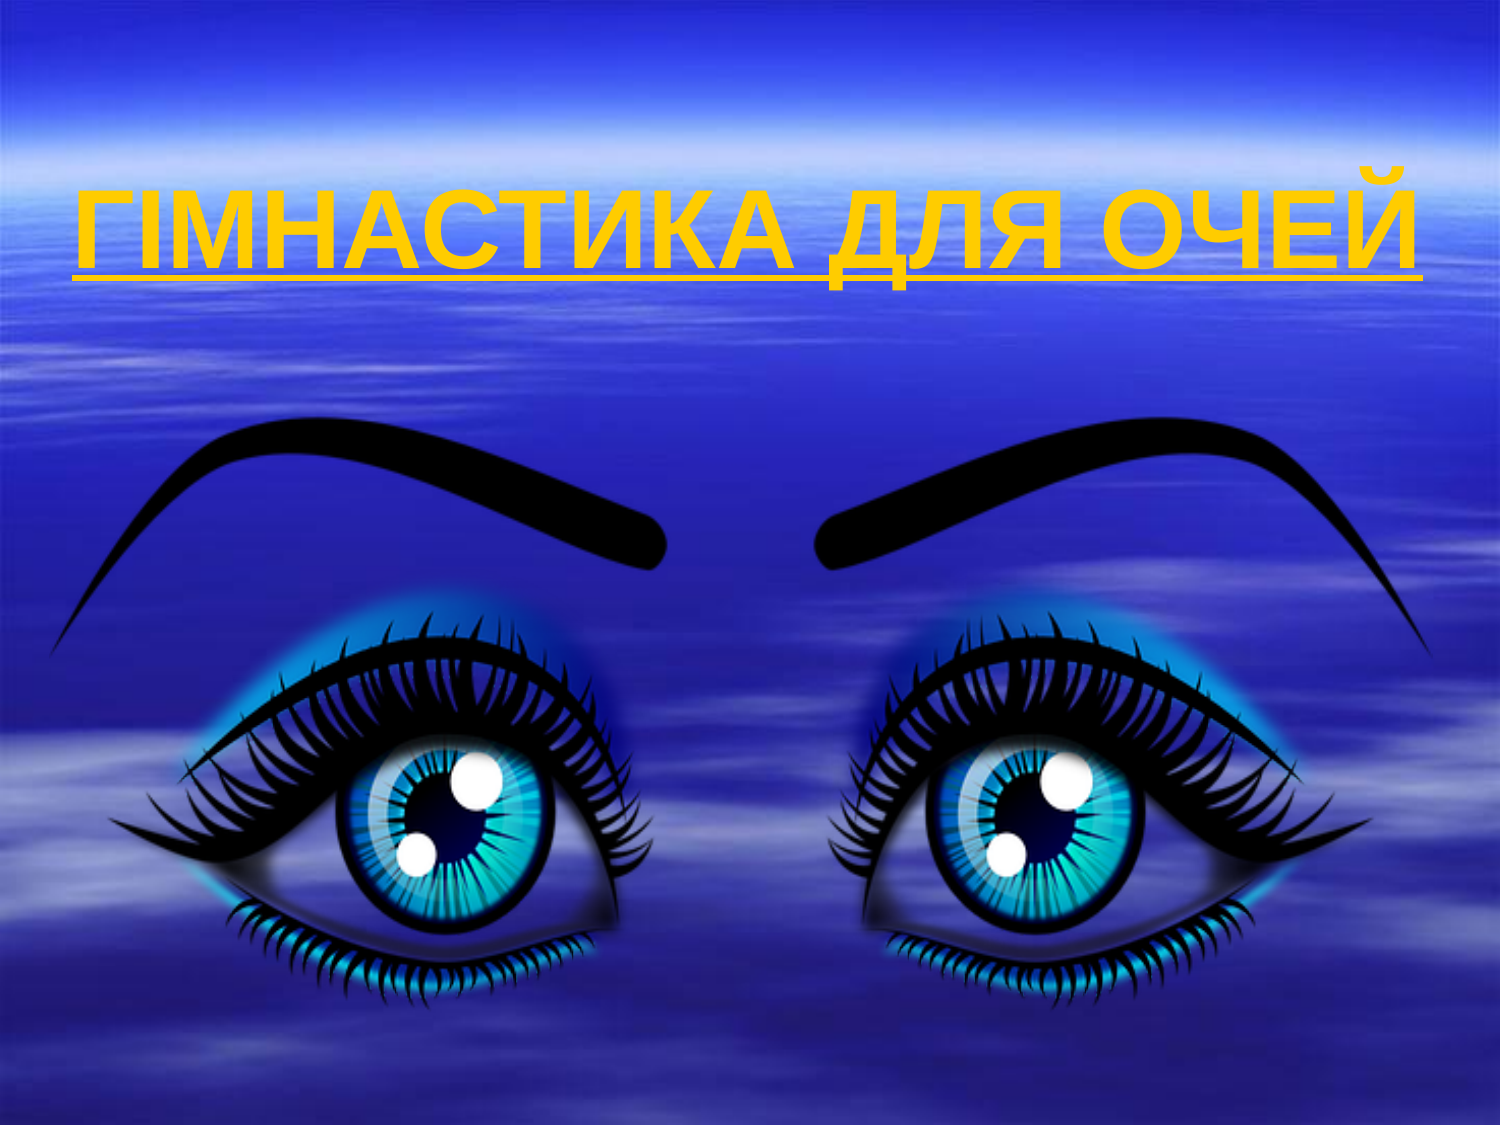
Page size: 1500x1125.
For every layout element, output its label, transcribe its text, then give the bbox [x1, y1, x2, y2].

picture [0, 0, 1500, 1125]
title ГІМНАСТИКА ДЛЯ ОЧЕЙ [49, 115, 1446, 333]
